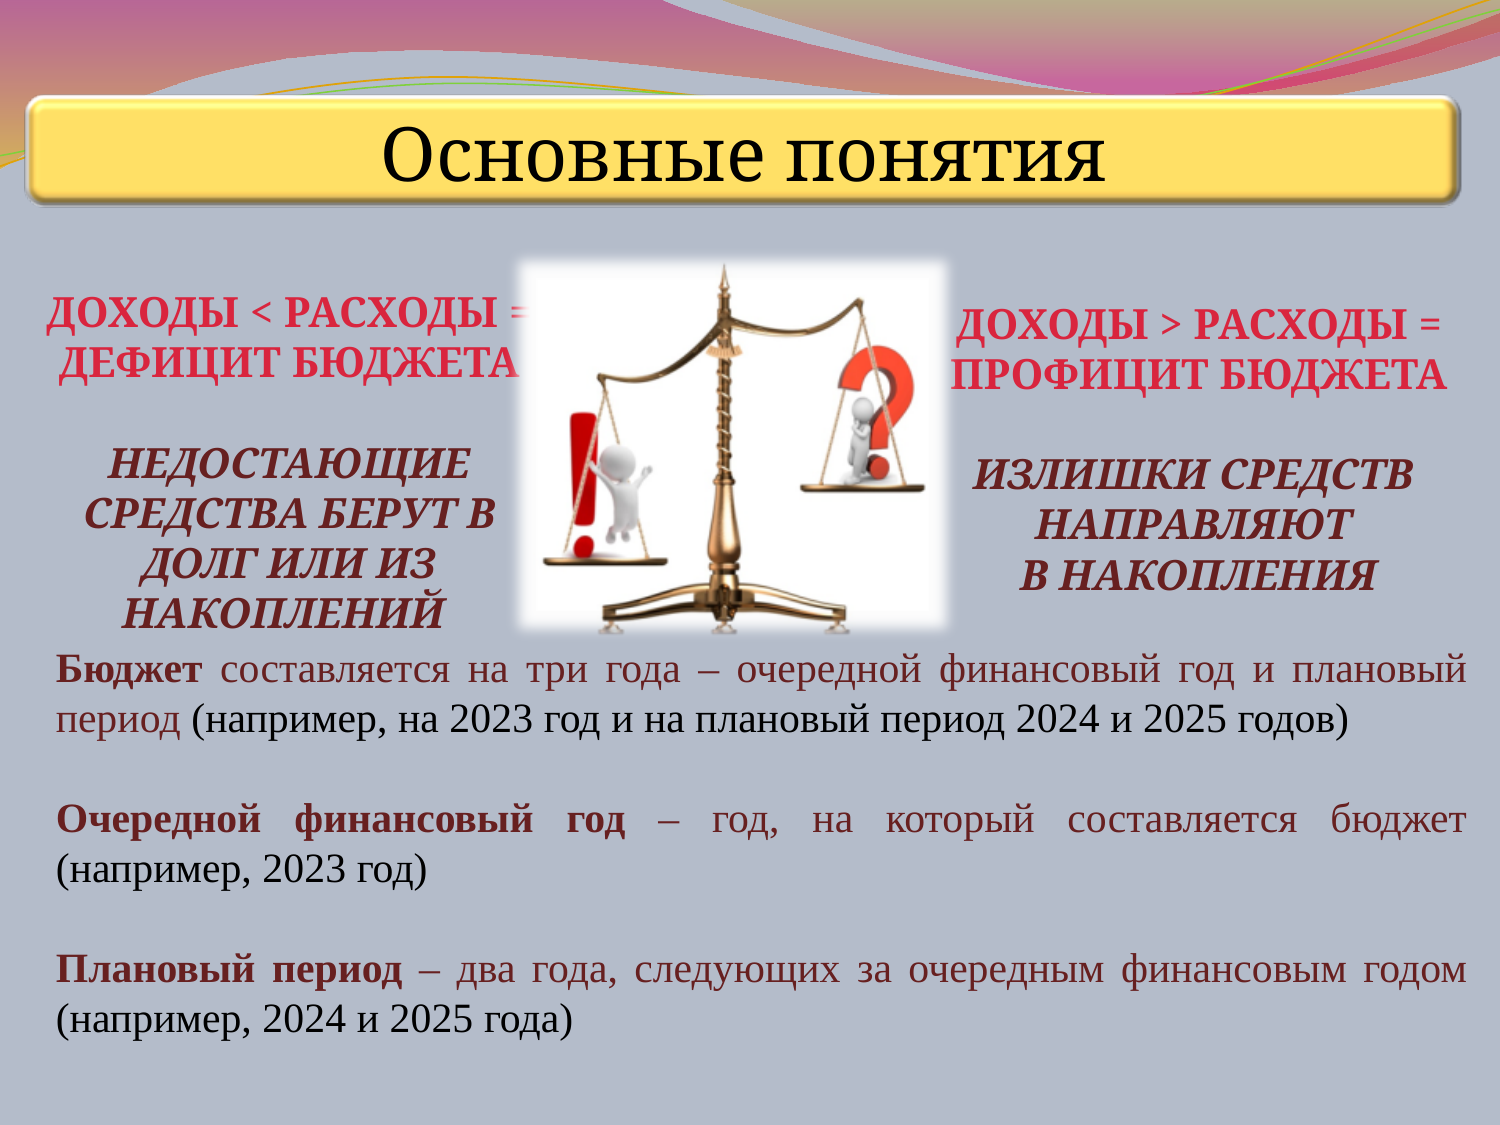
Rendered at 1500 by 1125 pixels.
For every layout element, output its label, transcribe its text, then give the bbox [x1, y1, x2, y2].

picture [501, 243, 965, 647]
text_box ДОХОДЫ > РАСХОДЫ = ПРОФИЦИТ БЮДЖЕТА ИЗЛИШКИ СРЕДСТВ НАПРАВЛЯЮТ В НАКОПЛЕНИЯ [972, 290, 1471, 606]
text_box Бюджет составляется на три года – очередной финансовый год и плановый период (например, на 2023 год и на плановый период 2024 и 2025 годов) Очередной финансовый год – год, на который составляется бюджет (например, 2023 год) Плановый период – два года, следующих за очередным финансовым годом (например, 2024 и 2025 года) [41, 633, 1483, 1049]
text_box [23, 93, 1463, 209]
text_box ДОХОДЫ < РАСХОДЫ = ДЕФИЦИТ БЮДЖЕТА НЕДОСТАЮЩИЕ СРЕДСТВА БЕРУТ В ДОЛГ ИЛИ ИЗ НАКОПЛЕНИЙ [29, 278, 494, 644]
